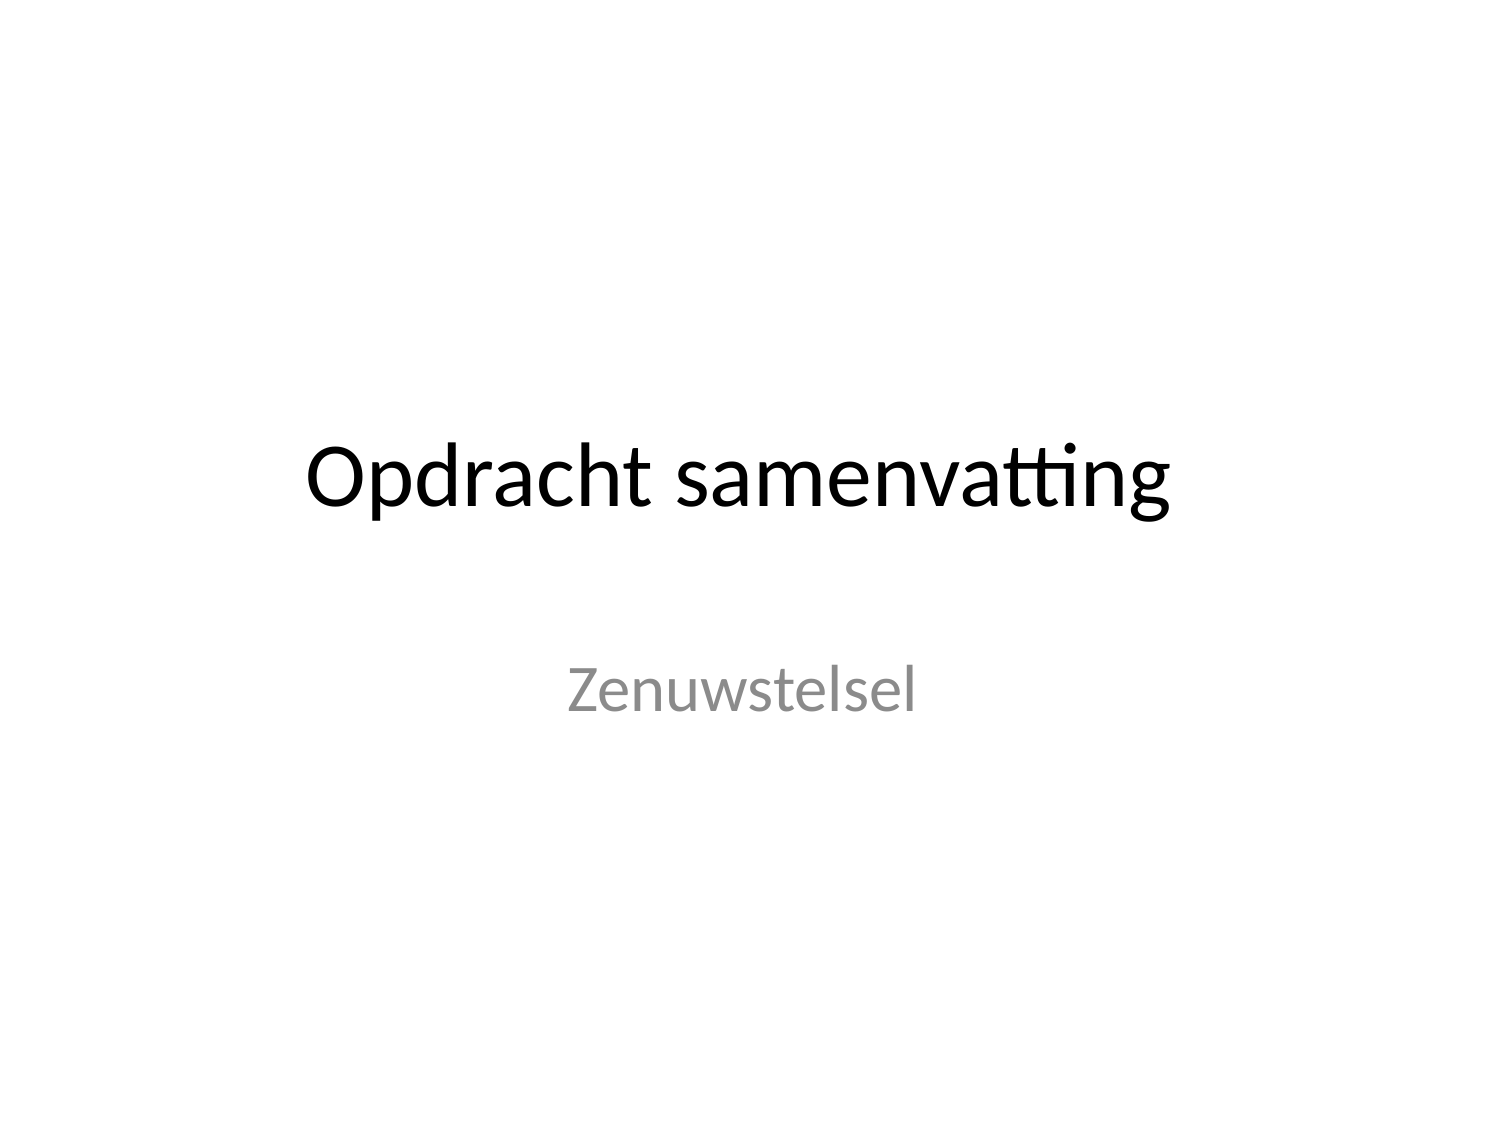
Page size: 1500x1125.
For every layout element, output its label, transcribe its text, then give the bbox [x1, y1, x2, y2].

subtitle Zenuwstelsel [225, 637, 1275, 925]
title Opdracht samenvatting [112, 349, 1388, 591]
